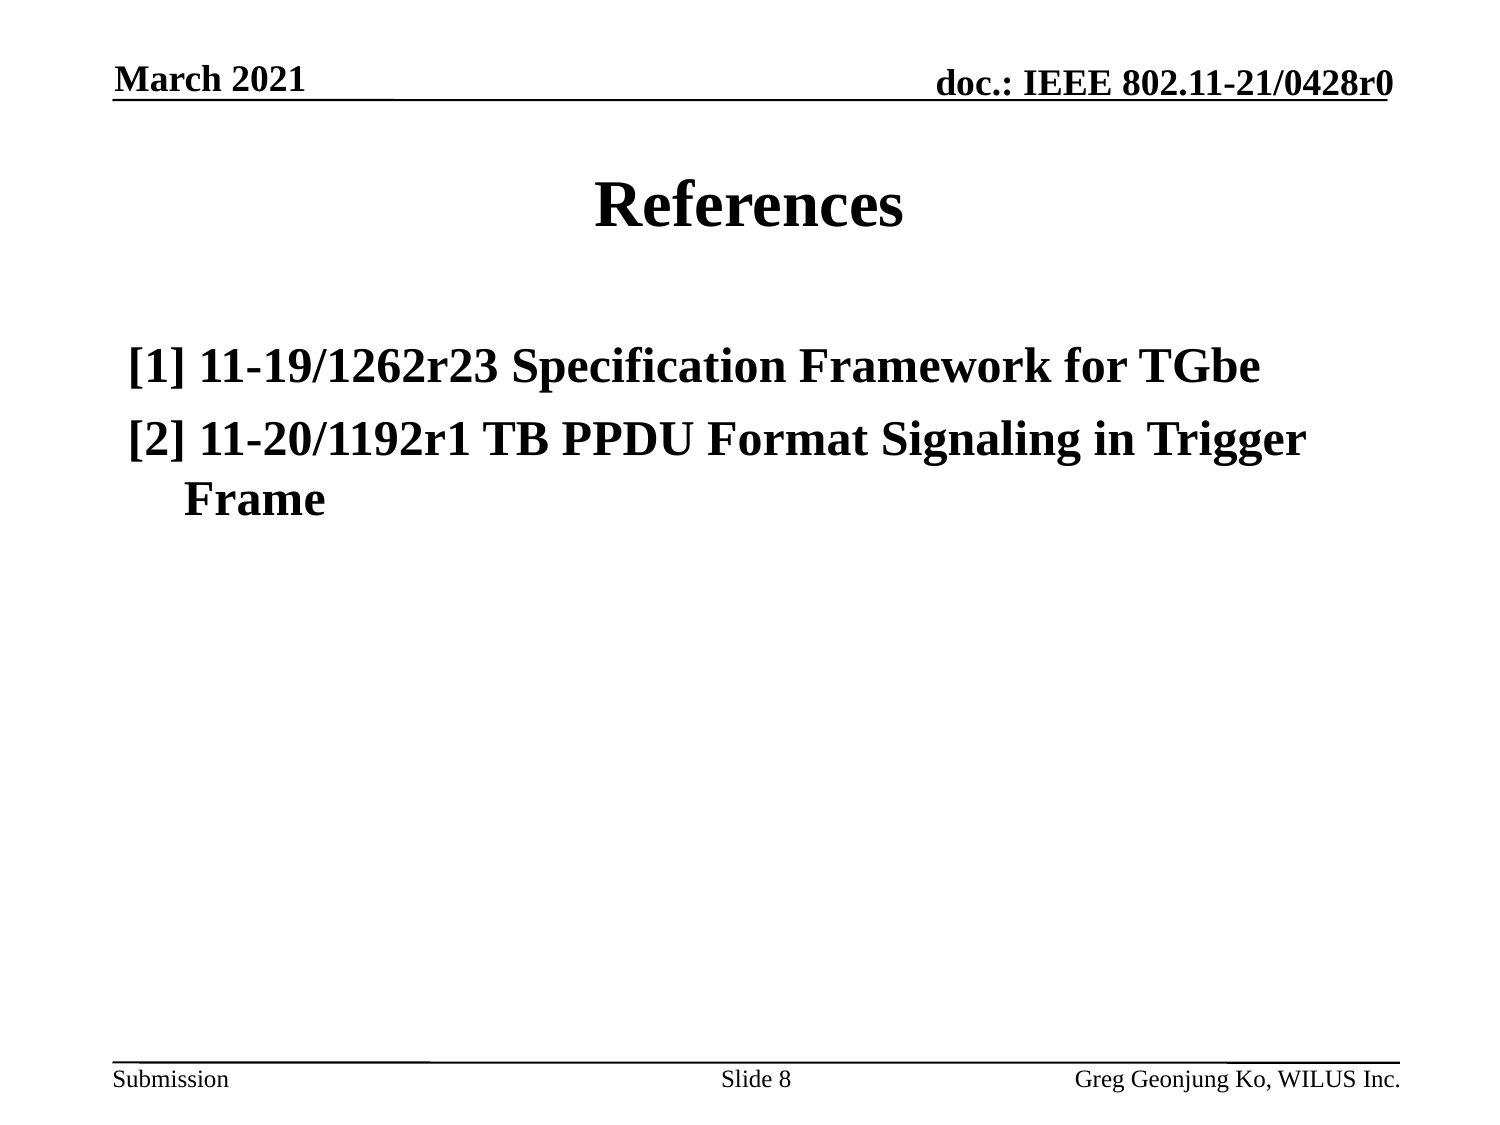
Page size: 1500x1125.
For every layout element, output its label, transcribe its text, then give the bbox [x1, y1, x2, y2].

slide_number Slide 8 [712, 1061, 800, 1123]
list [1] 11-19/1262r23 Specification Framework for TGbe [2] 11-20/1192r1 TB PPDU Format Signaling in Trigger Frame [112, 324, 1388, 1000]
title References [112, 112, 1388, 288]
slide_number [114, 54, 423, 100]
footer Greg Geonjung Ko, WILUS Inc. [878, 1061, 1402, 1093]
